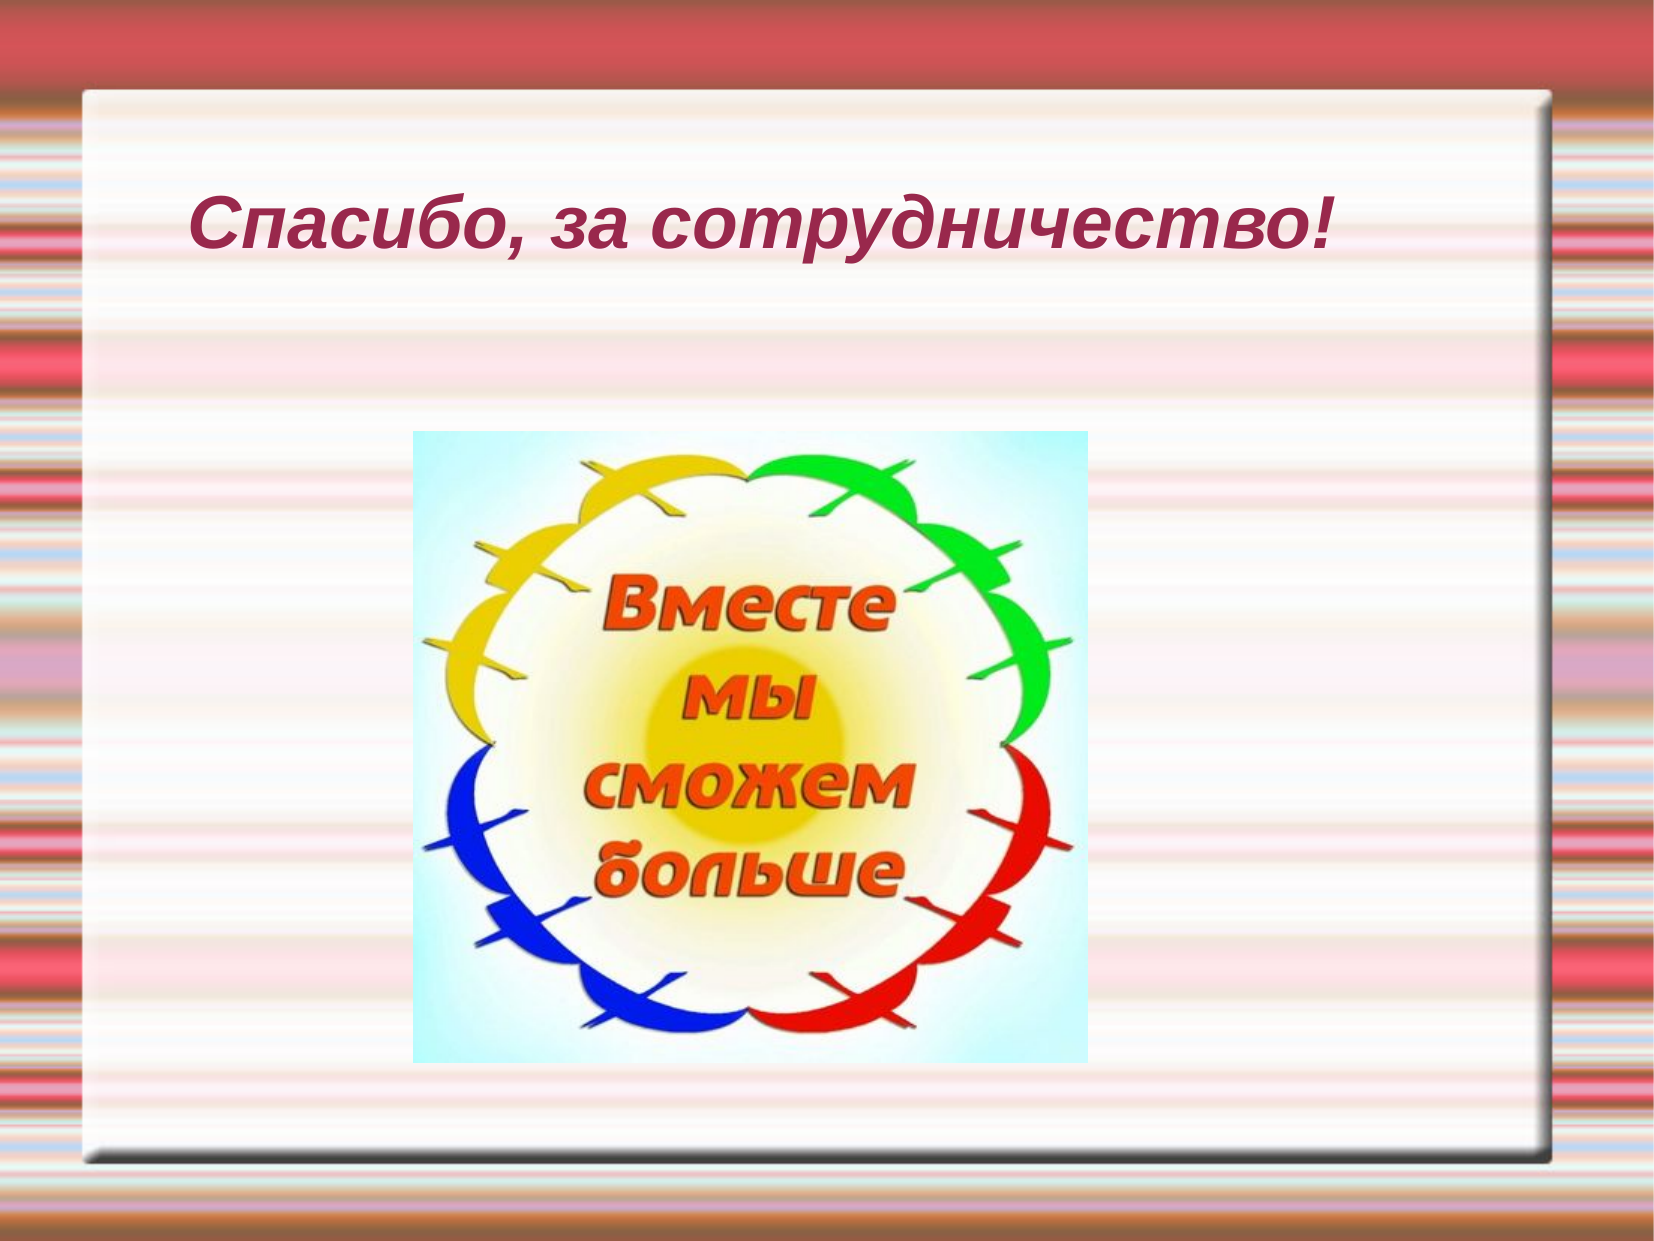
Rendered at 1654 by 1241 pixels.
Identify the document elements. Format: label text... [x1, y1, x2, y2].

picture [0, 0, 1654, 1241]
title Спасибо, за сотрудничество! [121, 114, 1534, 322]
